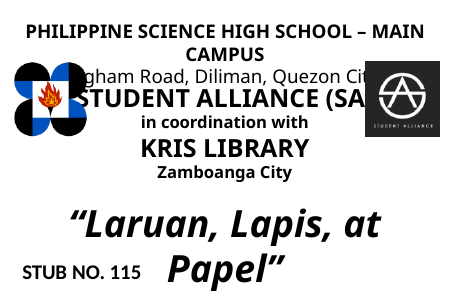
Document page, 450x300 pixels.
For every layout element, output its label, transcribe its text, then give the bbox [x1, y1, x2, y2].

text_box PHILIPPINE SCIENCE HIGH SCHOOL – MAIN CAMPUS Agham Road, Diliman, Quezon City [0, 12, 450, 74]
picture [364, 60, 441, 137]
text_box STUDENT ALLIANCE (SA) in coordination with KRIS LIBRARY Zamboanga City [0, 74, 450, 190]
text_box STUB NO. 115 [7, 251, 213, 292]
text_box “Laruan, Lapis, at Papel” [0, 192, 450, 298]
picture [12, 60, 88, 137]
